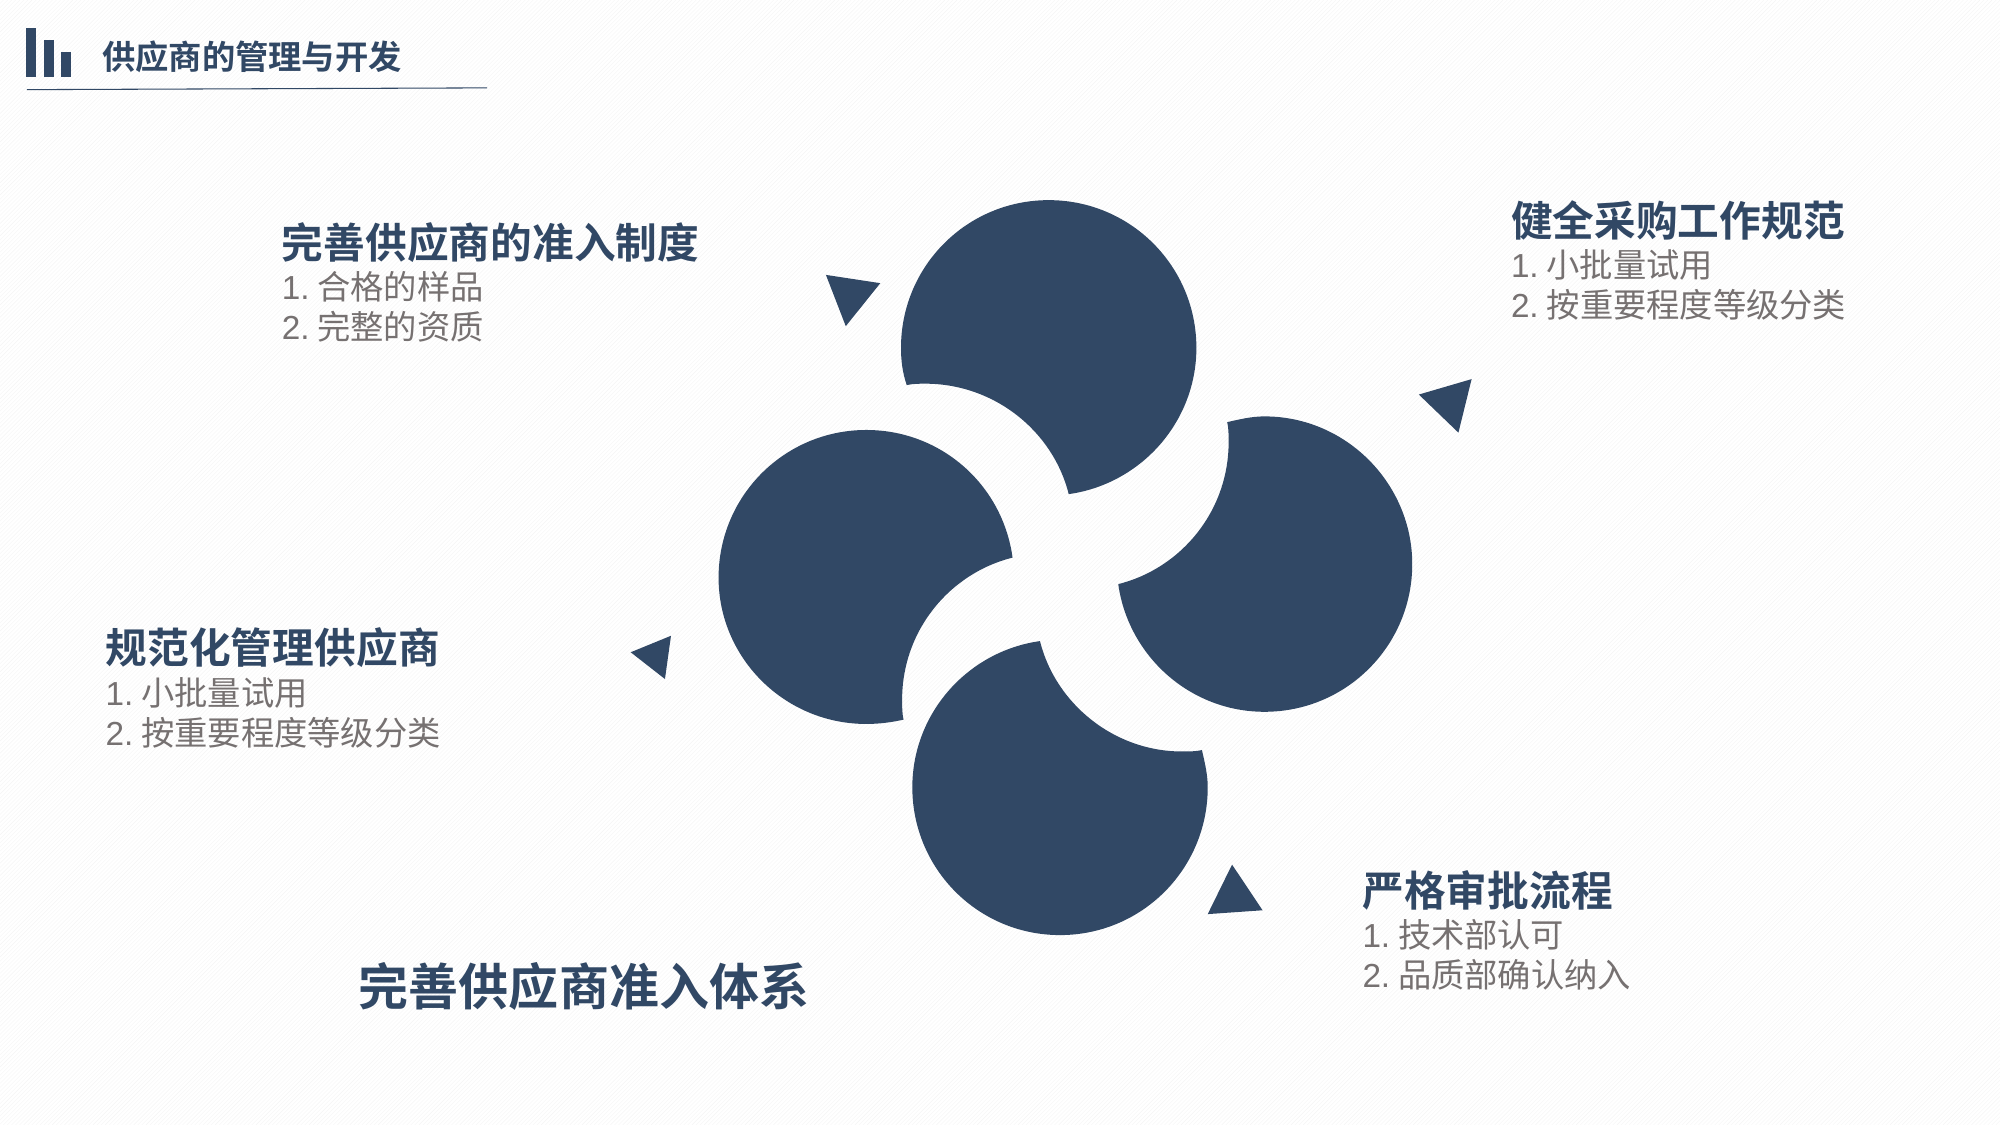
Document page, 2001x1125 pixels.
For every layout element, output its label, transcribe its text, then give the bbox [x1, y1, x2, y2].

text_box [824, 273, 883, 329]
text_box [1206, 862, 1265, 916]
text_box 完善供应商的准入制度 1.合格的样品 2.完整的资质 [281, 216, 707, 347]
text_box [1118, 416, 1413, 712]
text_box [718, 429, 1013, 724]
text_box 规范化管理供应商 1.小批量试用 2.按重要程度等级分类 [105, 622, 531, 753]
text_box 完善供应商准入体系 [344, 948, 931, 1023]
text_box [912, 641, 1208, 936]
text_box 严格审批流程 1.技术部认可 2.品质部确认纳入 [1362, 864, 1773, 1035]
text_box [901, 200, 1197, 495]
text_box [628, 634, 673, 681]
text_box [1416, 377, 1474, 435]
text_box 健全采购工作规范 1.小批量试用 2.按重要程度等级分类 [1511, 194, 1929, 365]
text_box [26, 29, 488, 90]
